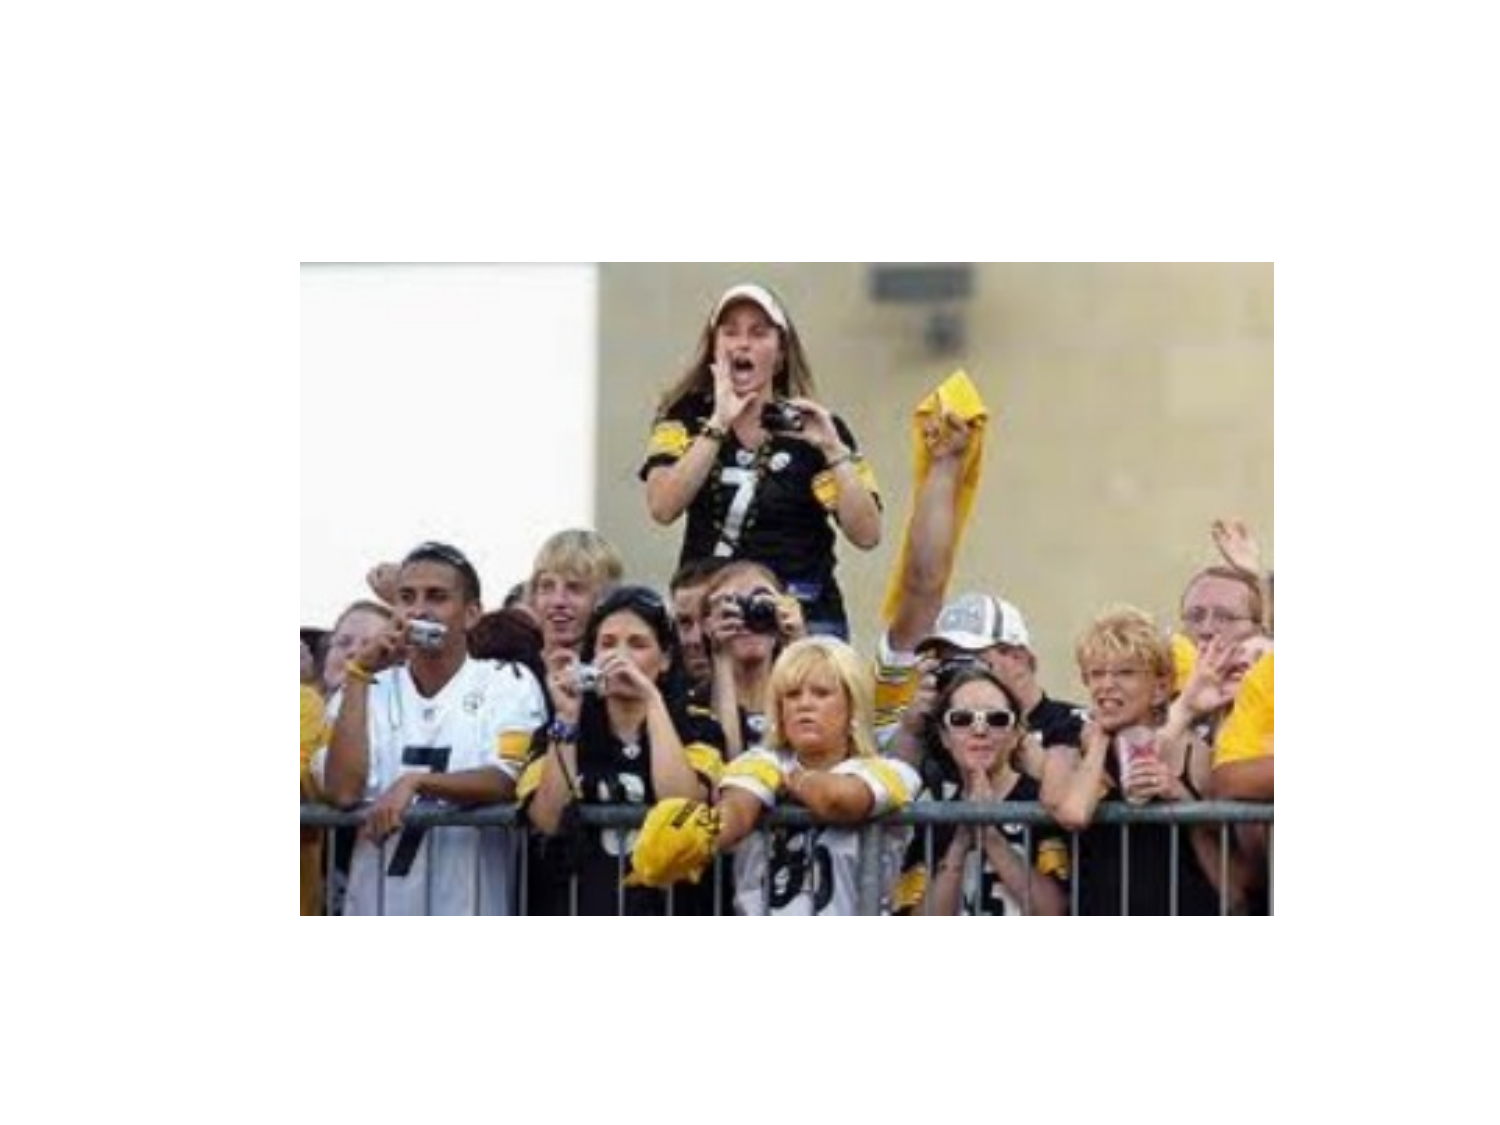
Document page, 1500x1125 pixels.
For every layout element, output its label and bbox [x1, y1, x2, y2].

list [299, 262, 1274, 917]
